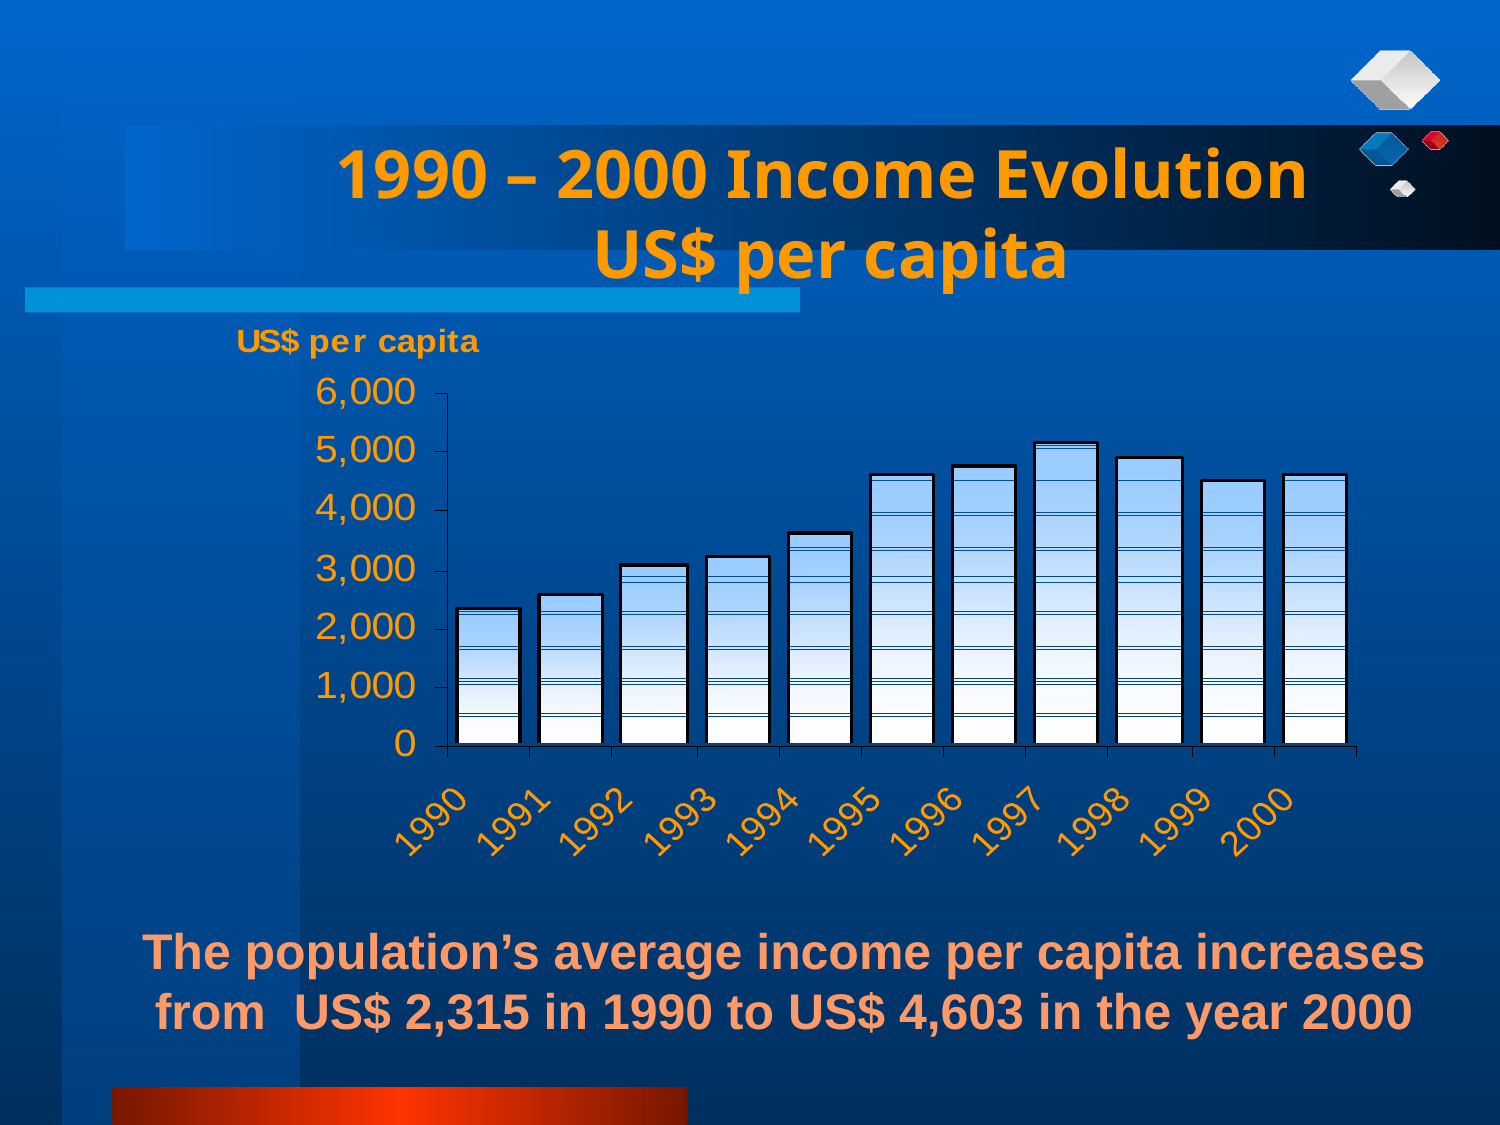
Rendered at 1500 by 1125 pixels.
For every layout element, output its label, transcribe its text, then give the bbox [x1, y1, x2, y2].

picture [1438, 49, 1449, 208]
text_box 1990 – 2000 Income Evolution US$ per capita [237, 124, 1425, 300]
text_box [37, 299, 1388, 892]
text_box The population’s average income per capita increases from US$ 2,315 in 1990 to US$ 4,603 in the year 2000 [68, 912, 1500, 1048]
text_box [1025, 37, 1438, 275]
